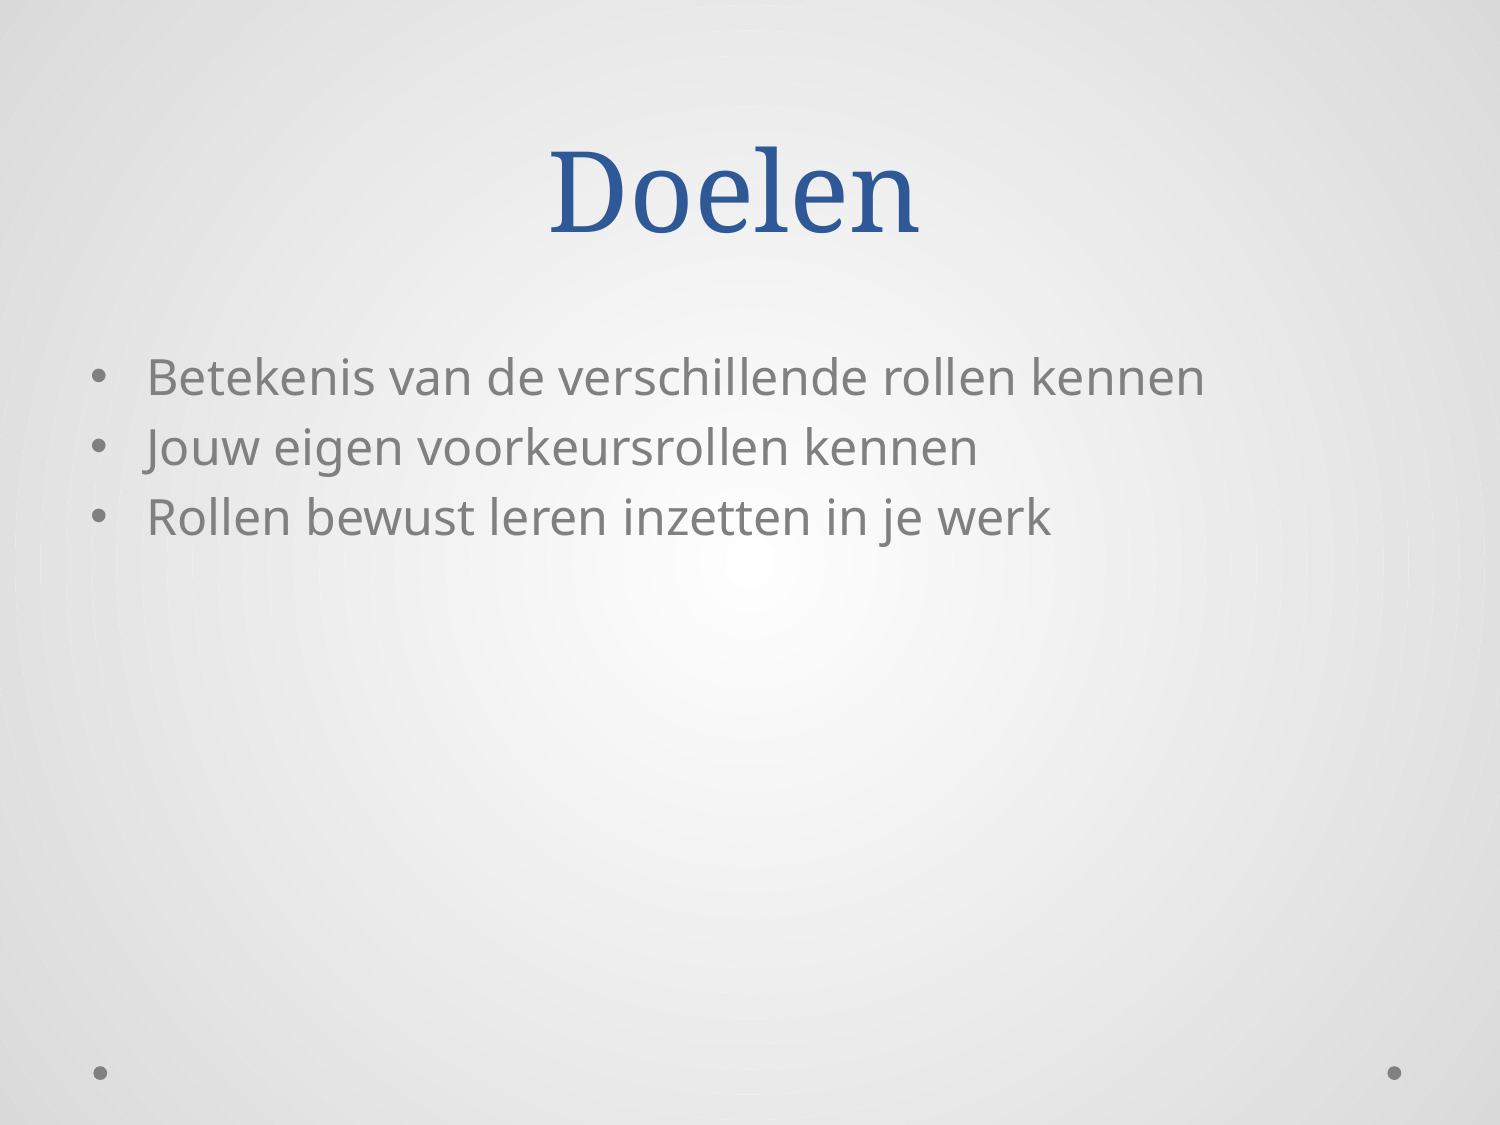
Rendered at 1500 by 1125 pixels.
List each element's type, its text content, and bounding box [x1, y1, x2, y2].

list Betekenis van de verschillende rollen kennen Jouw eigen voorkeursrollen kennen Rollen bewust leren inzetten in je werk [75, 338, 1425, 1005]
title Doelen [75, 0, 1425, 263]
